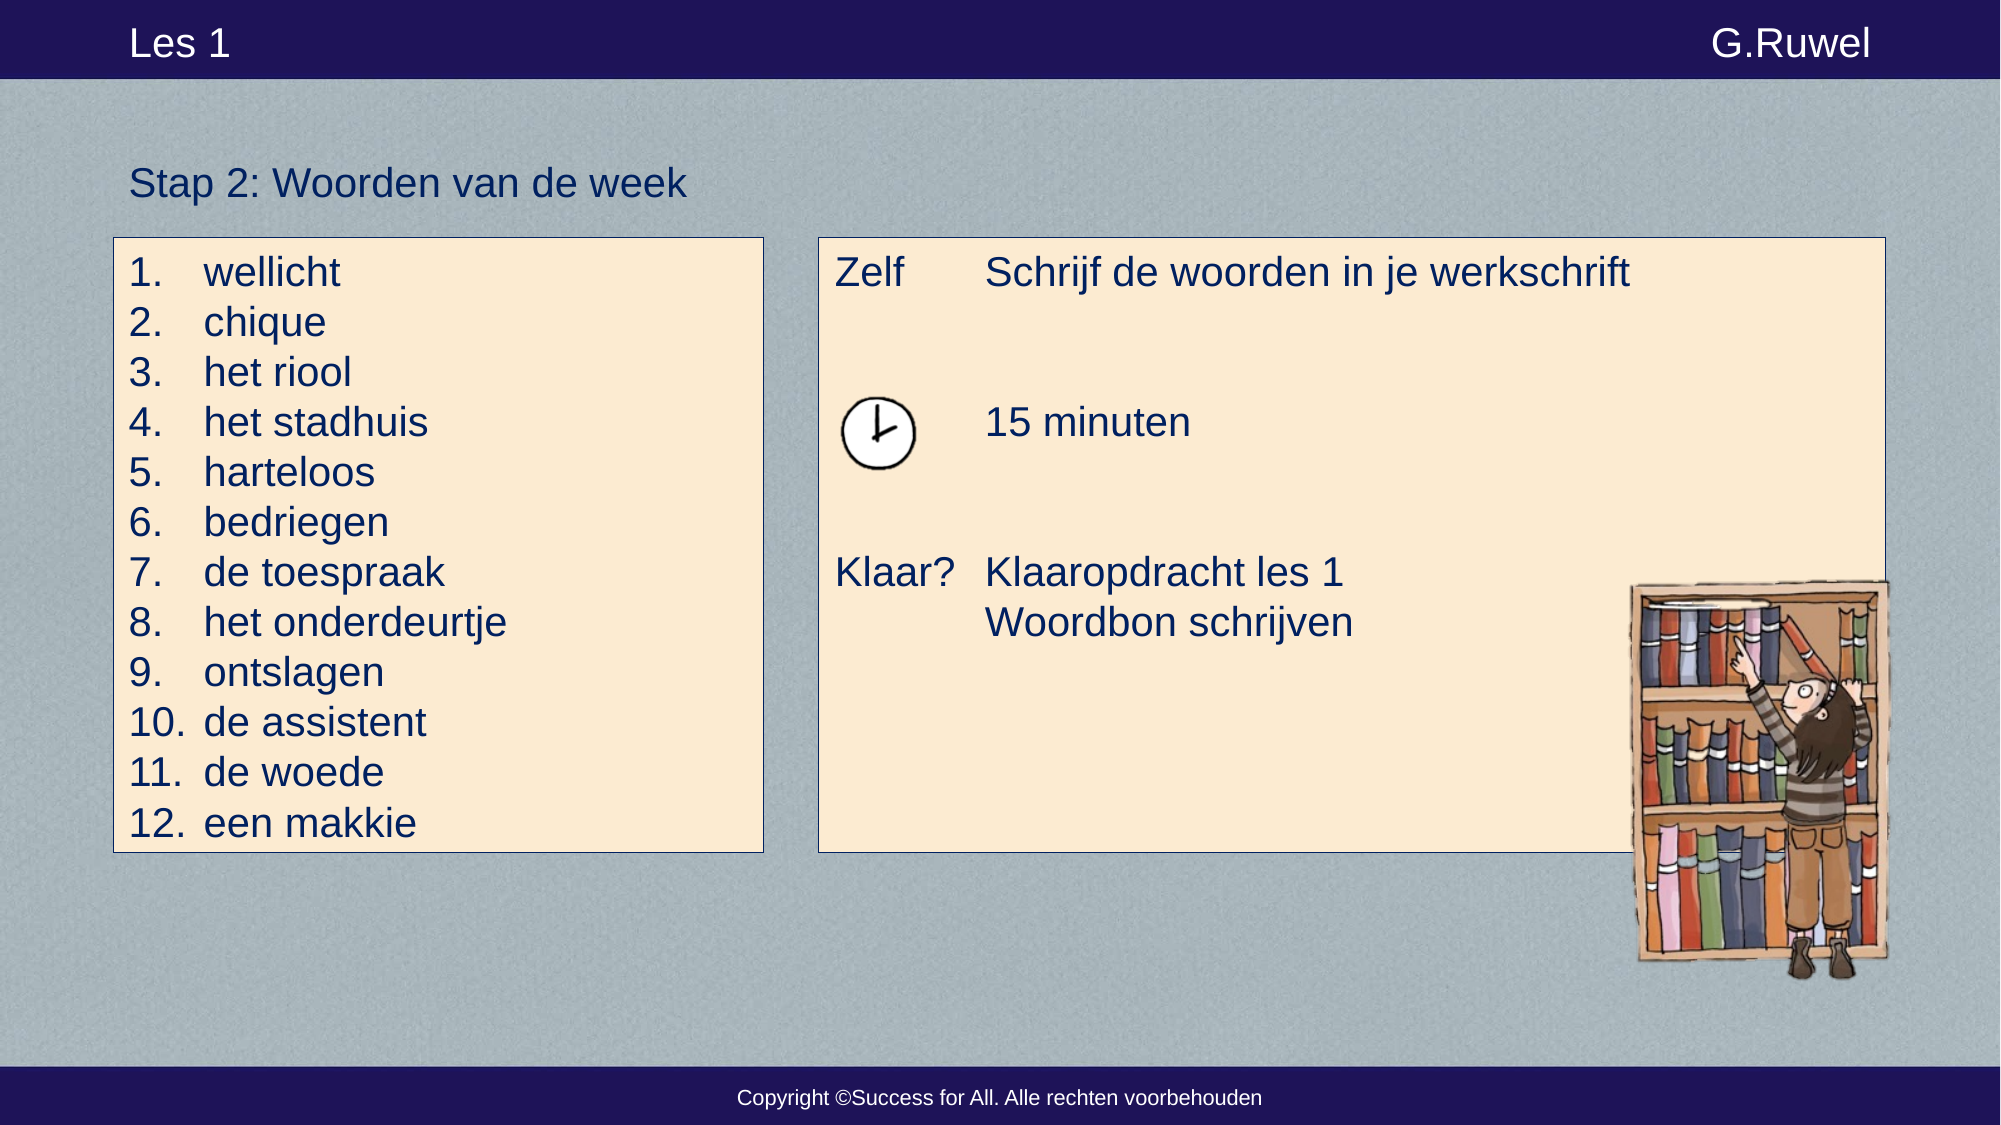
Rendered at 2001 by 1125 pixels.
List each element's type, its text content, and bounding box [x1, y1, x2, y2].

text_box G.Ruwel [999, 8, 1886, 73]
text_box Zelf Schrijf de woorden in je werkschrift 15 minuten Klaar? Klaaropdracht les 1 Woordbon schrijven [818, 237, 1886, 853]
picture [0, 0, 2001, 1125]
text_box Stap 2: Woorden van de week [113, 148, 1635, 214]
text_box Les 1 [114, 8, 354, 73]
text_box Copyright ©Success for All. Alle rechten voorbehouden [0, 1076, 2000, 1125]
text_box wellicht chique het riool het stadhuis harteloos bedriegen de toespraak het onderdeurtje ontslagen de assistent de woede een makkie [113, 237, 764, 853]
